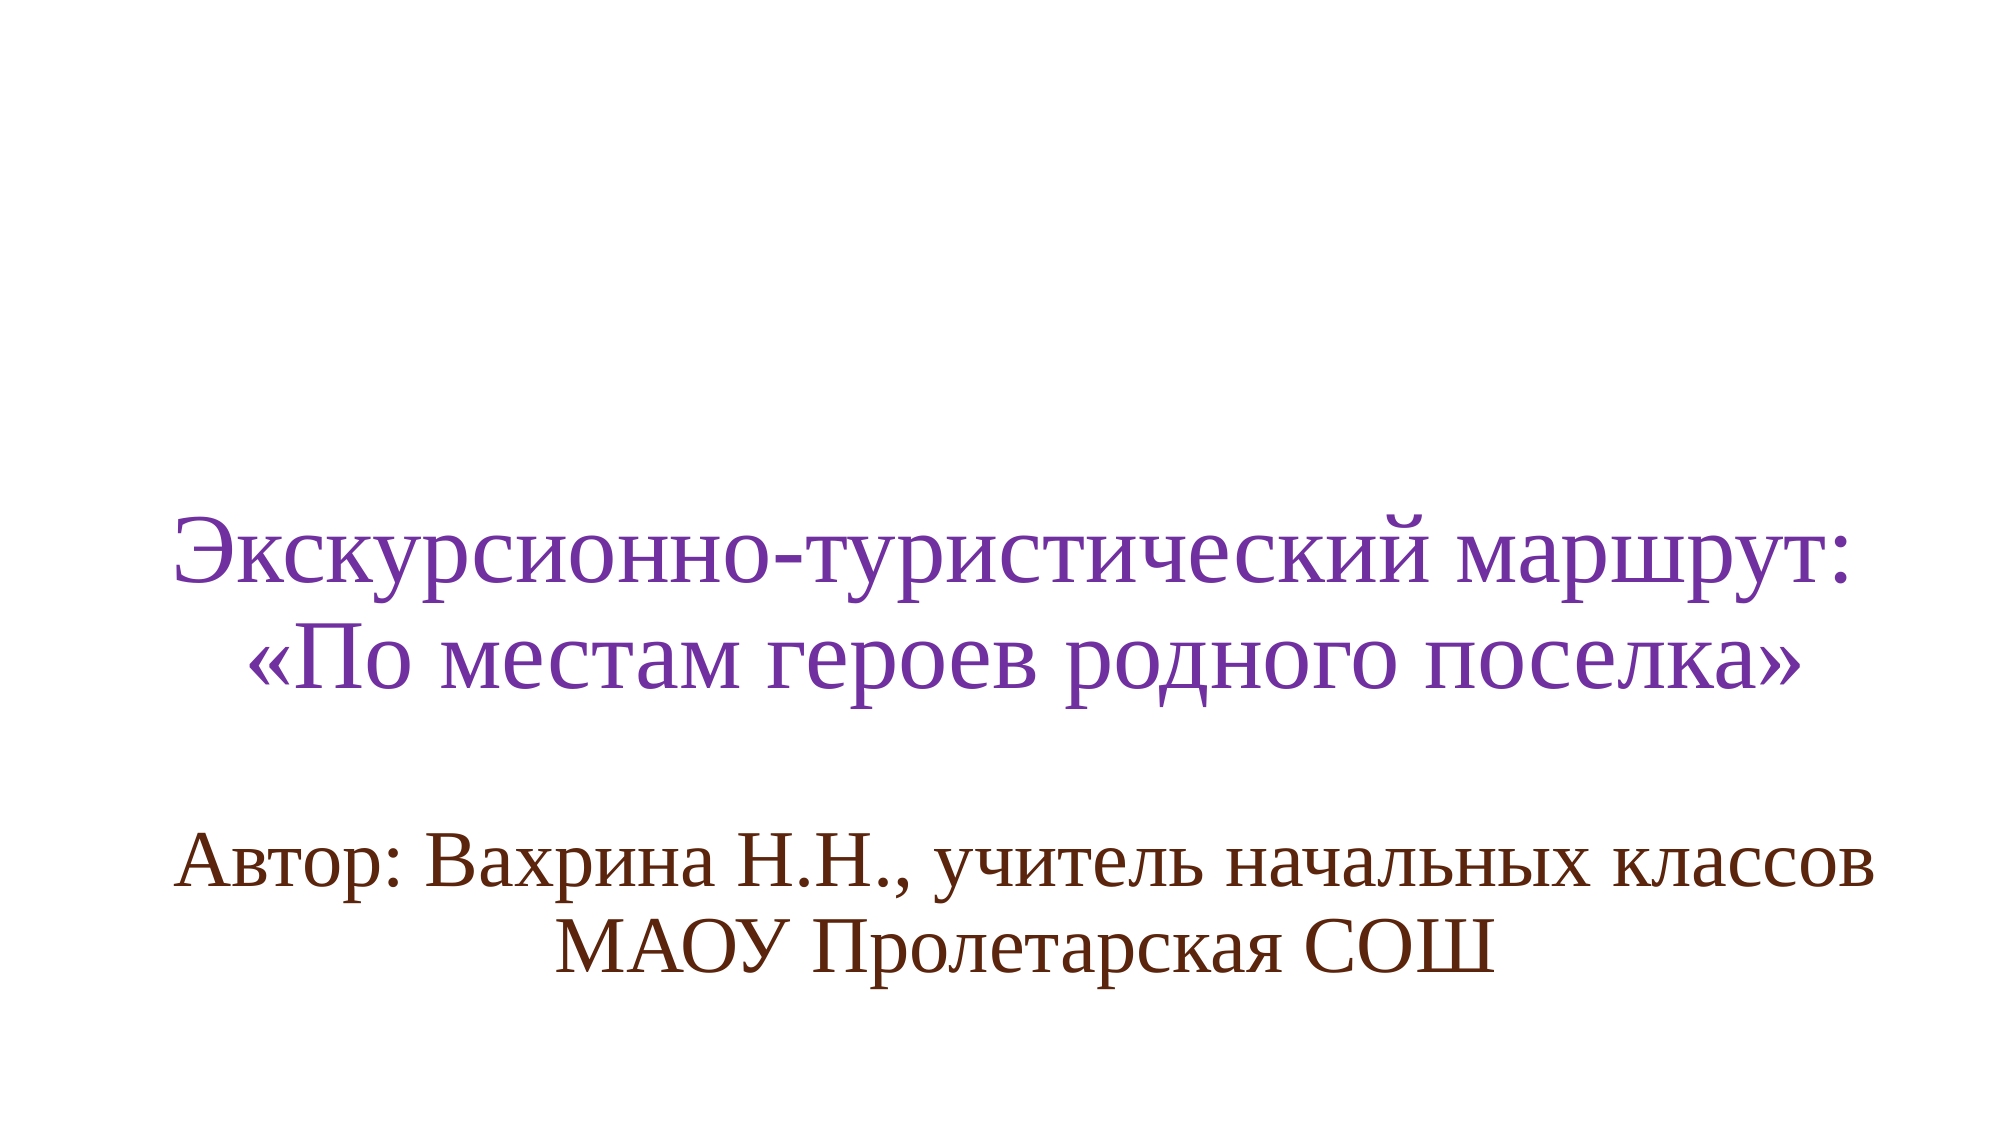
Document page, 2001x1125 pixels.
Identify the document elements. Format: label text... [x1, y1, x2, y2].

title Экскурсионно-туристический маршрут: «По местам героев родного поселка» Автор: Вахрина Н.Н., учитель начальных классов МАОУ Пролетарская СОШ [154, 70, 1898, 998]
